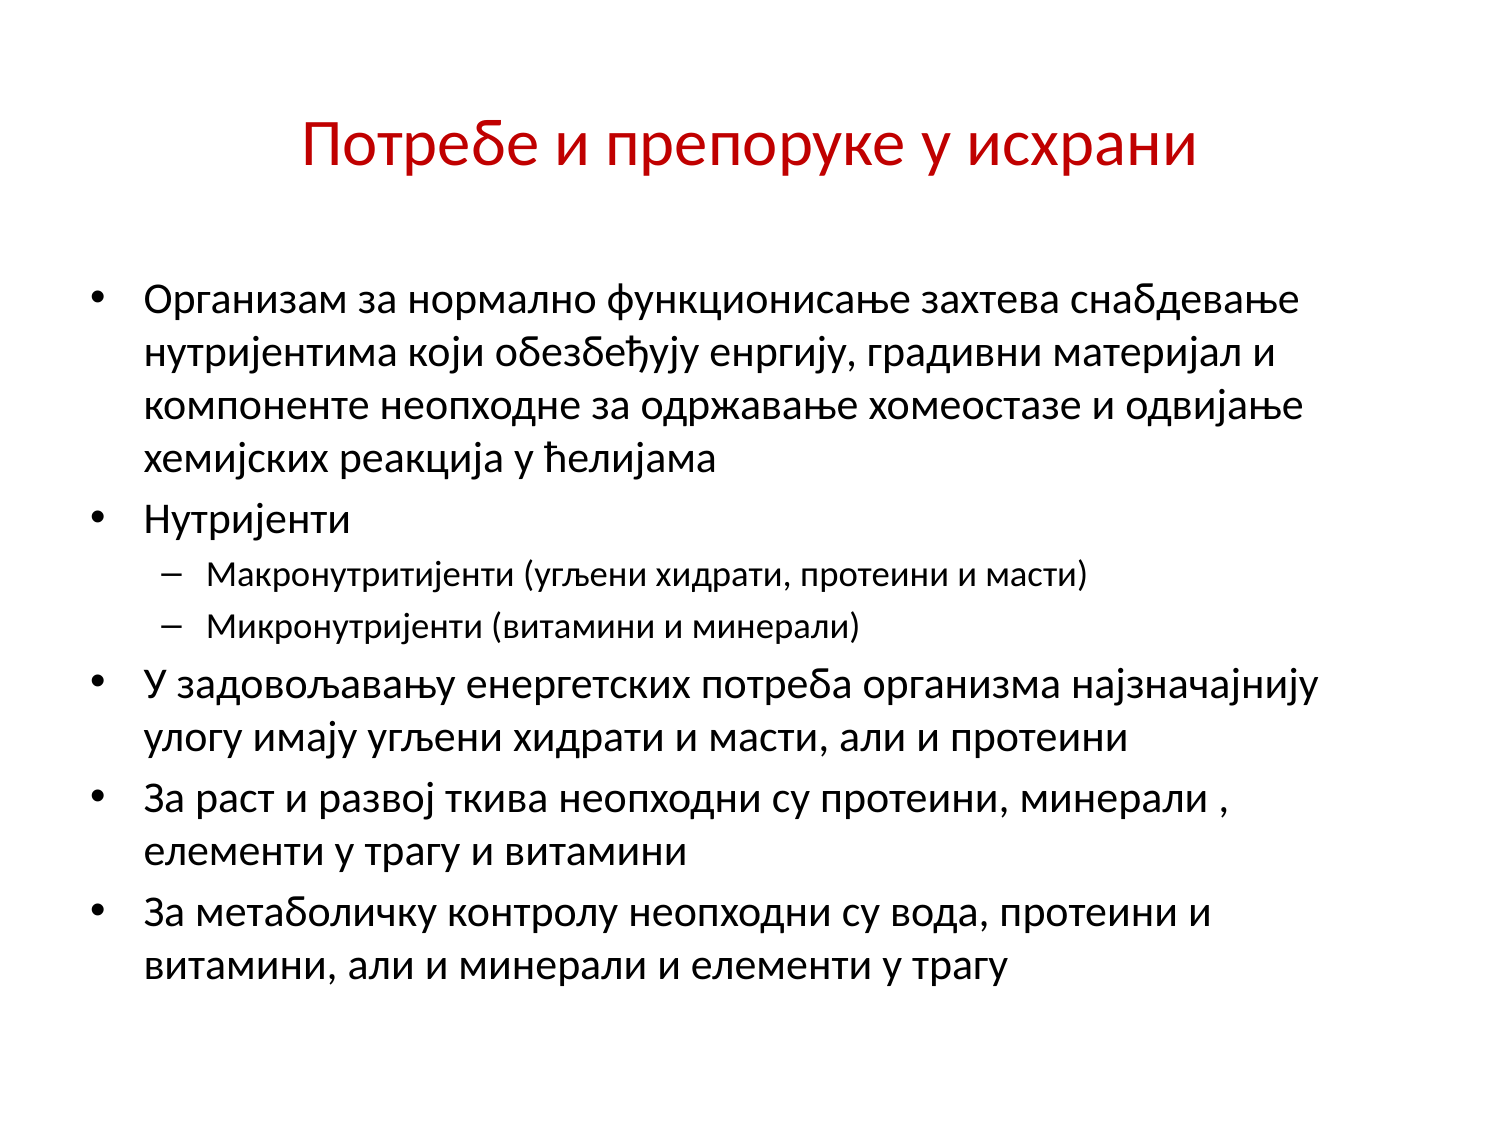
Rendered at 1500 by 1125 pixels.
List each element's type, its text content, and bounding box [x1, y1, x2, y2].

title Потребе и препоруке у исхрани [75, 45, 1425, 233]
list Организам за нормално функционисање захтева снабдевање нутријентима који обезбеђују енргију, градивни материјал и компоненте неопходне за одржавање хомеостазе и одвијање хемијских реакција у ћелијама Нутријенти Макронутритијенти (угљени хидрати, протеини и масти) Микронутријенти (витамини и минерали) У задовољавању енергетских потреба организма најзначајнију улогу имају угљени хидрати и масти, али и протеини За раст и развој ткива неопходни су протеини, минерали , елементи у трагу и витамини За метаболичку контролу неопходни су вода, протеини и витамини, али и минерали и елементи у трагу [75, 262, 1425, 1005]
